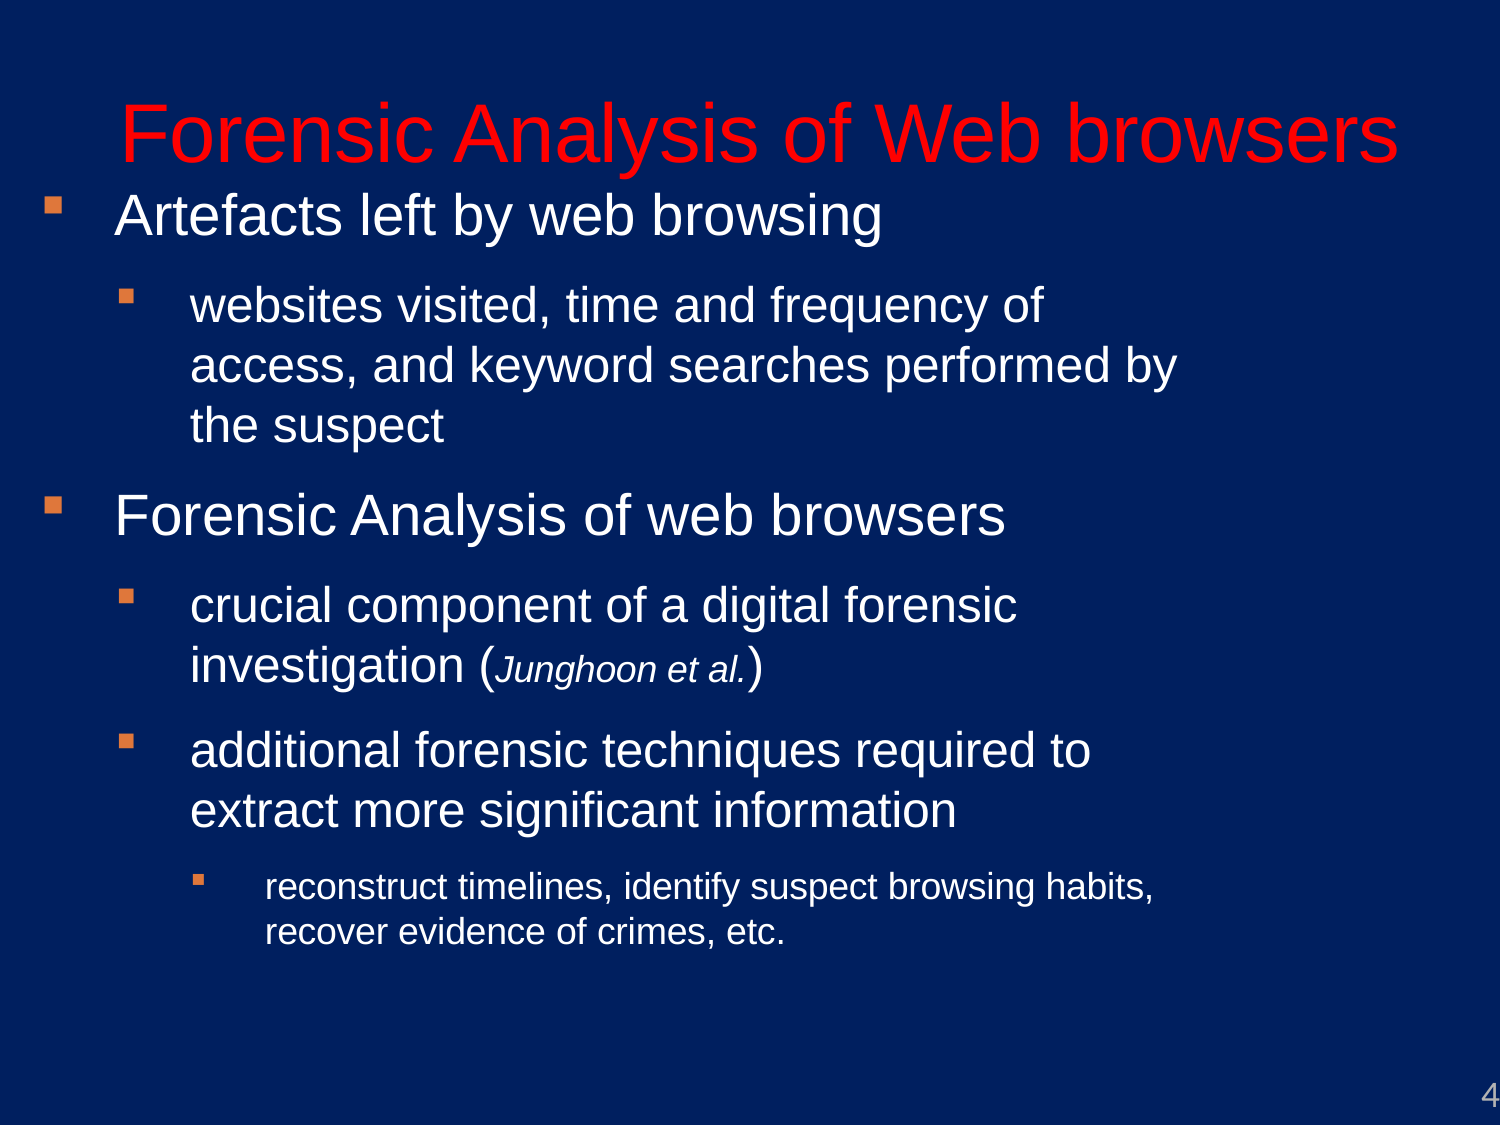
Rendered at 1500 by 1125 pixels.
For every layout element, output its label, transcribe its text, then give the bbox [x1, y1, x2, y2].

slide_number 4 [1437, 1069, 1500, 1125]
title Forensic Analysis of Web browsers [44, 53, 1456, 267]
text_box Artefacts left by web browsing websites visited, time and frequency of access, and keyword searches performed by the suspect Forensic Analysis of web browsers crucial component of a digital forensic investigation (Junghoon et al.) additional forensic techniques required to extract more significant information reconstruct timelines, identify suspect browsing habits, recover evidence of crimes, etc. [37, 177, 1226, 953]
